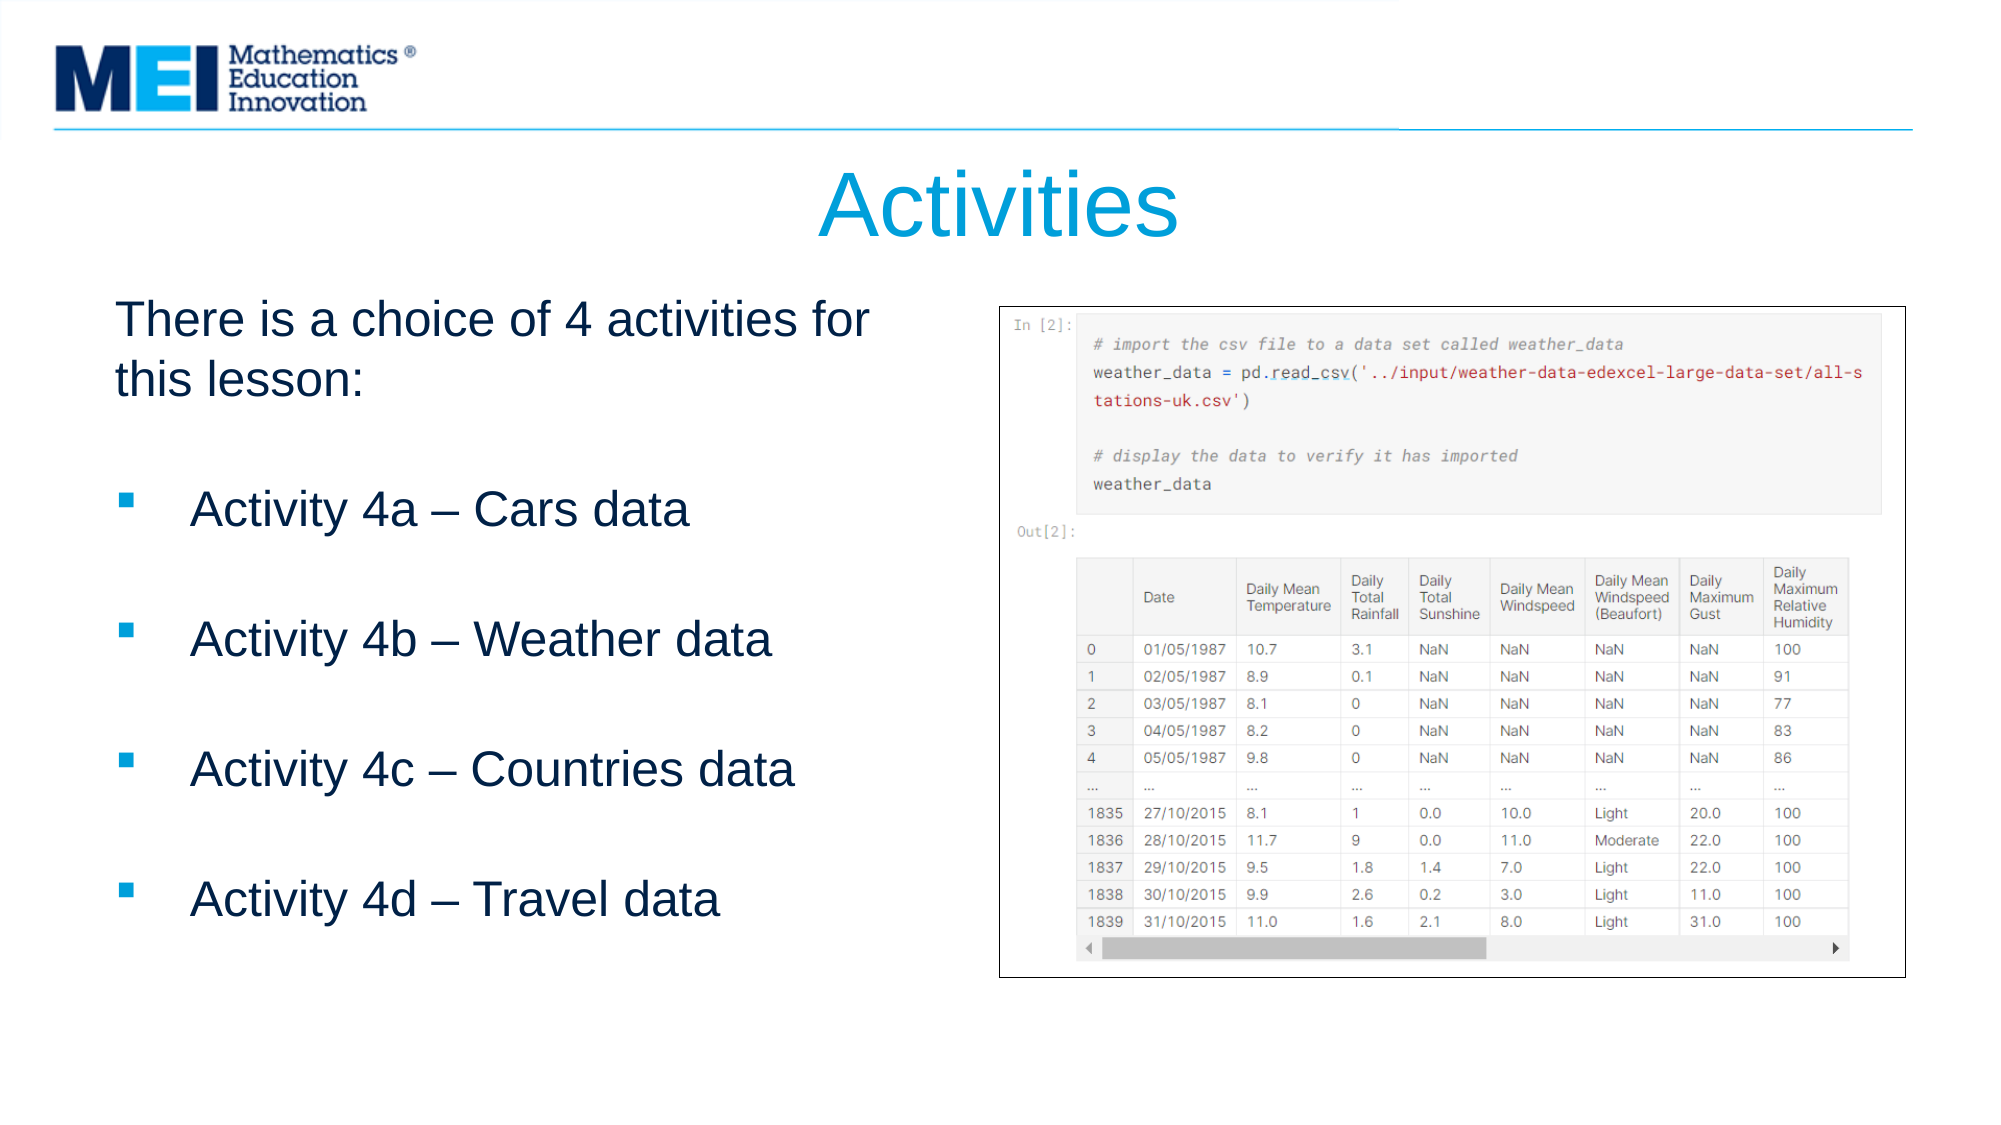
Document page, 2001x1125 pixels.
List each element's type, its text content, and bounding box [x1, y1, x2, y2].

picture [999, 305, 1906, 979]
list There is a choice of 4 activities for this lesson: Activity 4a – Cars data Activity 4b – Weather data Activity 4c – Countries data Activity 4d – Travel data [99, 278, 930, 1005]
picture [0, 0, 2000, 140]
title Activities [99, 137, 1900, 233]
